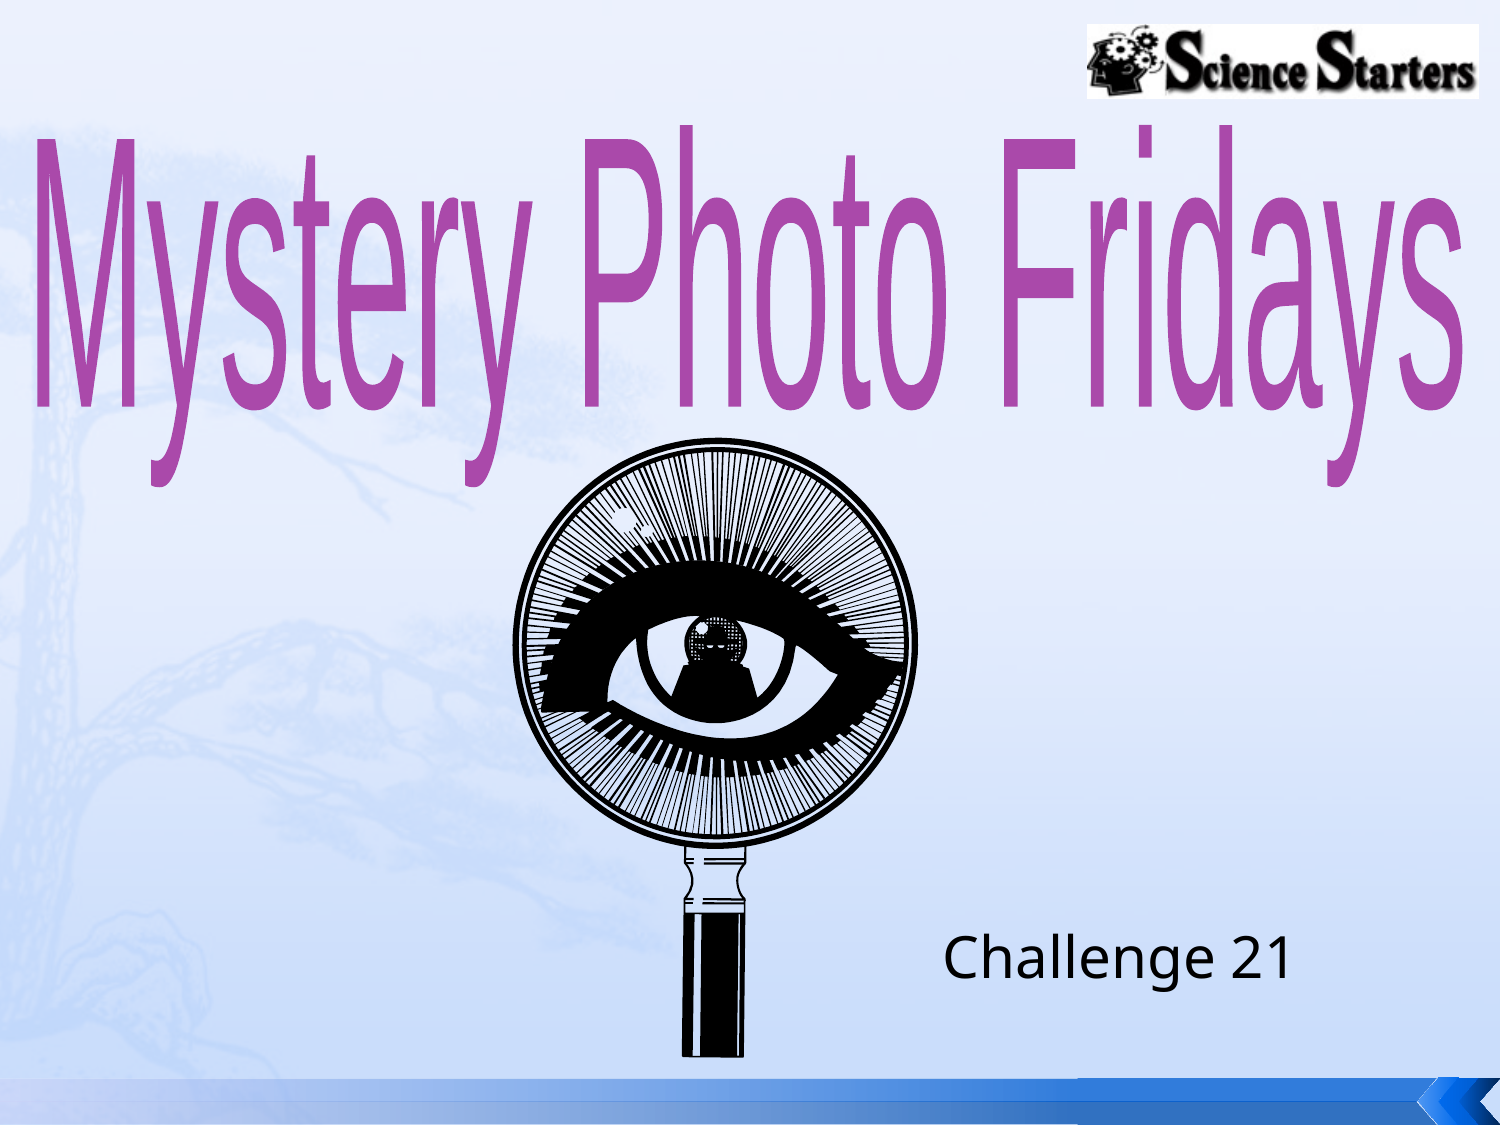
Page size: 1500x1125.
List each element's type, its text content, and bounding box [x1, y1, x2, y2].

picture [1086, 24, 1479, 99]
picture [511, 436, 920, 1059]
subtitle Challenge 21 [924, 912, 1313, 1026]
